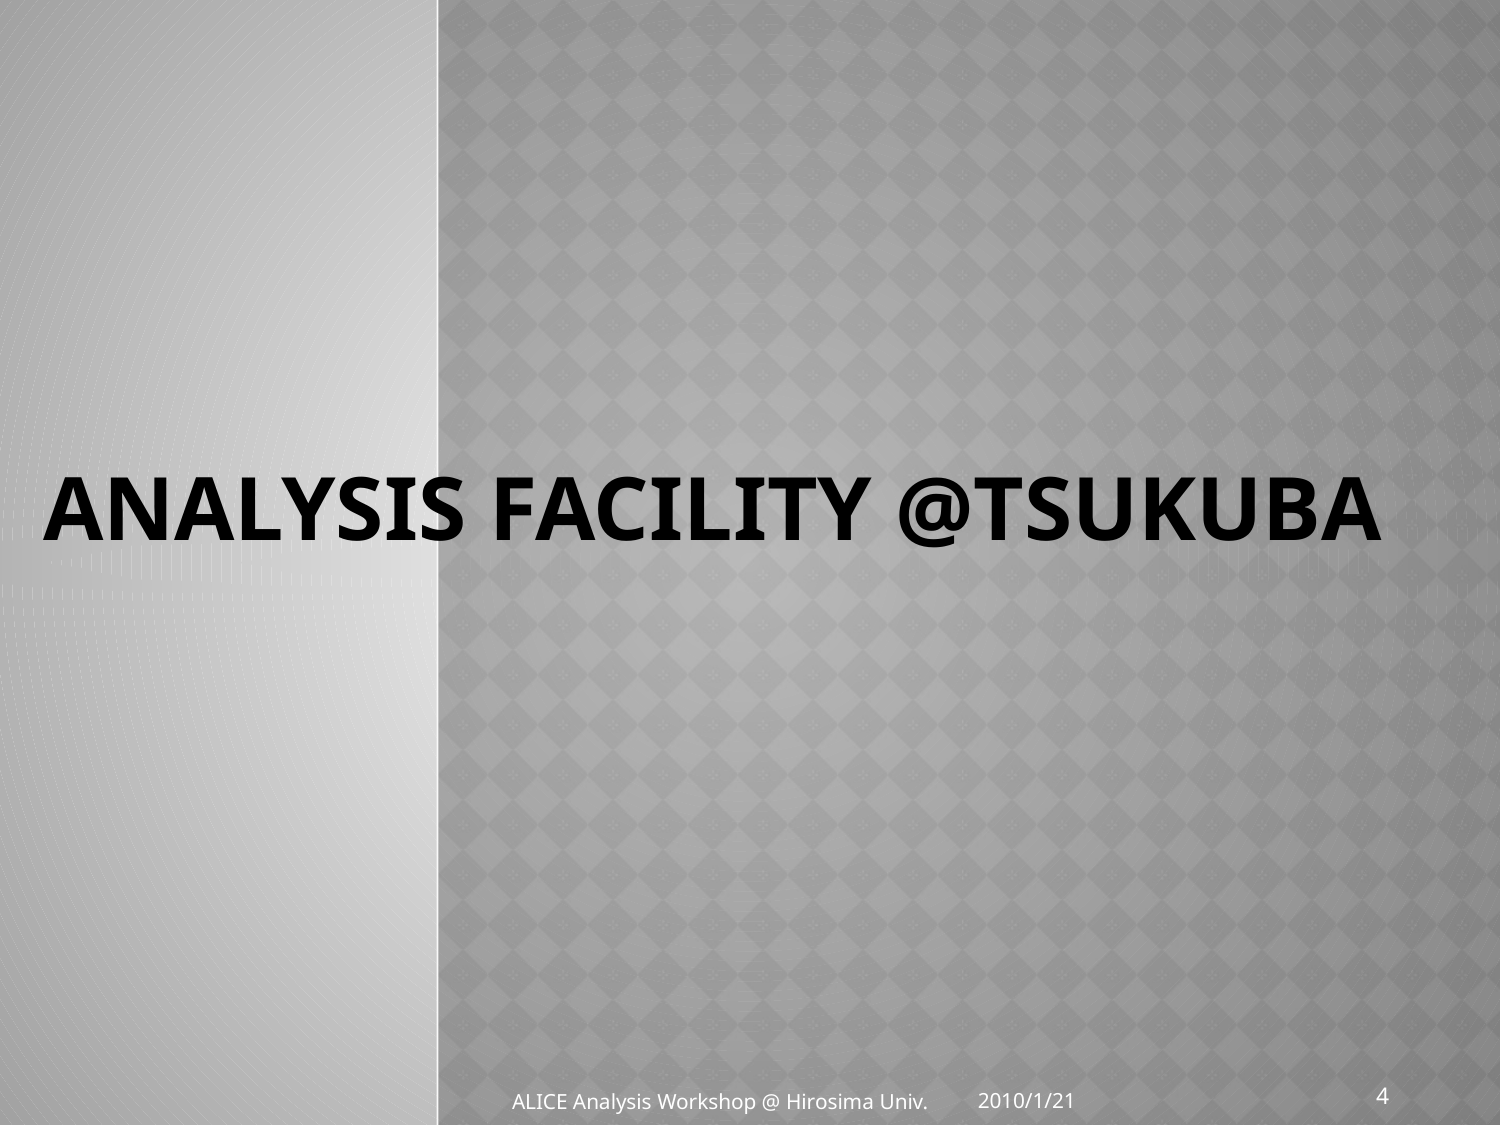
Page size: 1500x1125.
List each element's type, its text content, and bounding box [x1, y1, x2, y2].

title Analysis Facility @Tsukuba [35, 87, 1390, 558]
footer ALICE Analysis Workshop @ Hirosima Univ. [462, 1075, 943, 1114]
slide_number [963, 1075, 1292, 1113]
slide_number 4 [1292, 1075, 1390, 1113]
